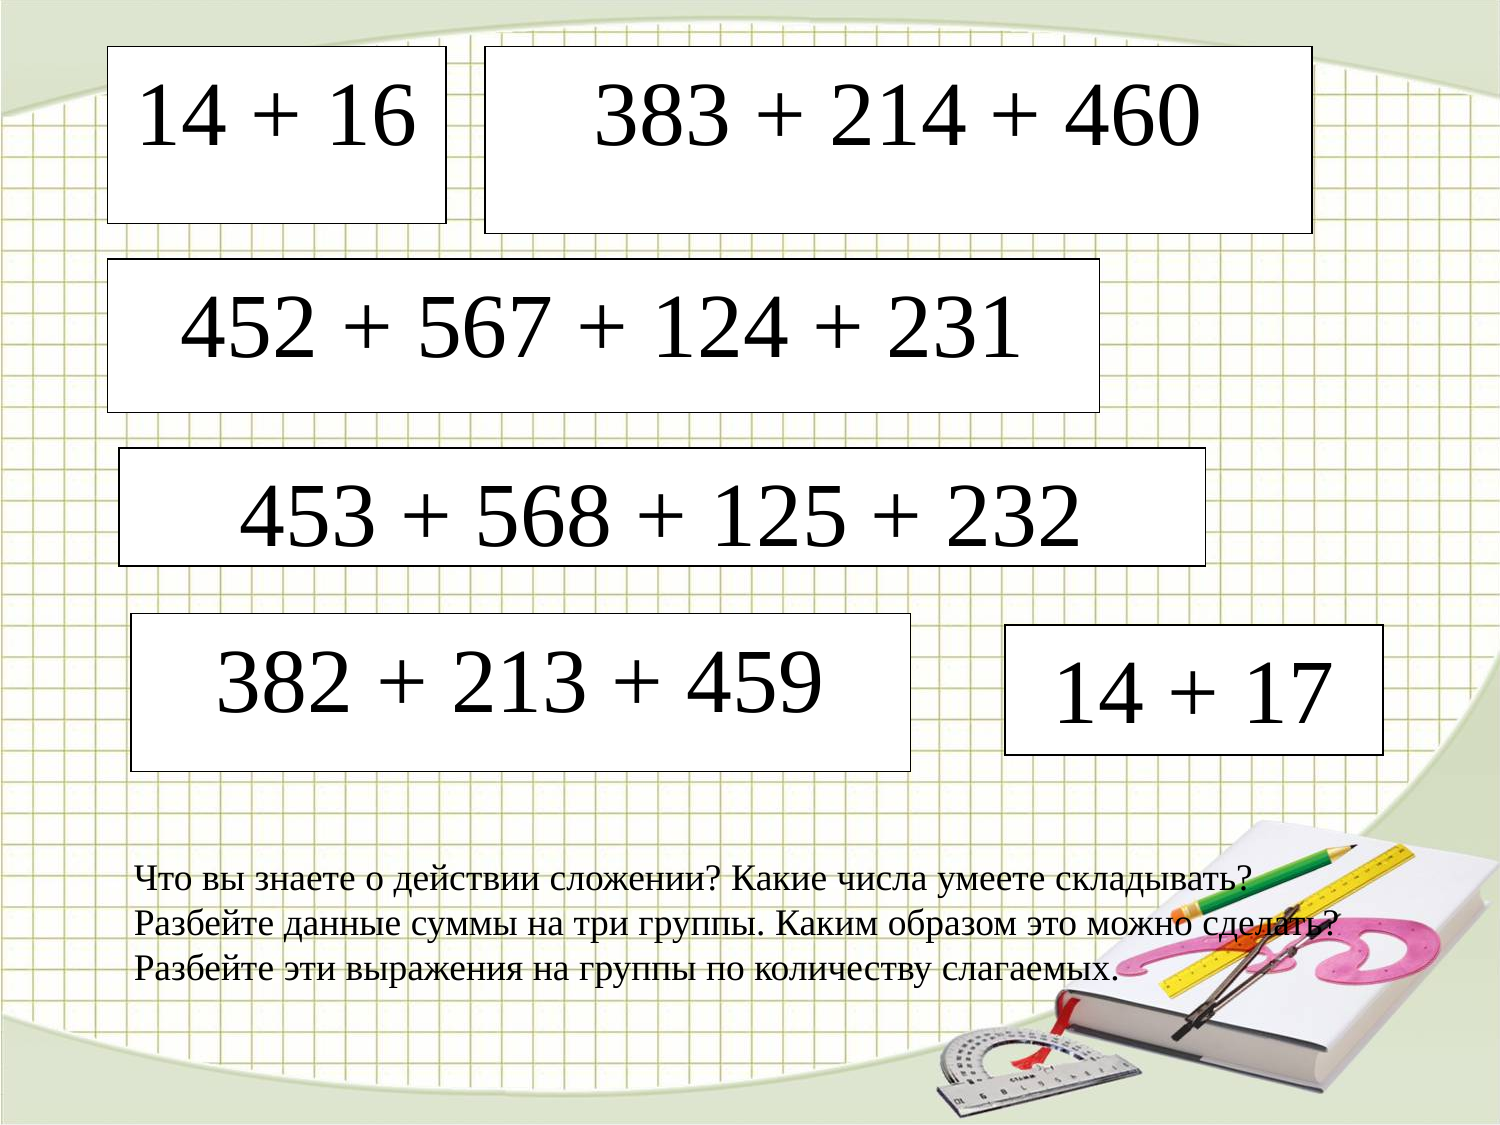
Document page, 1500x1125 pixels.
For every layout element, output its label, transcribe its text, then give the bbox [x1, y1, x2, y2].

text_box Что вы знаете о действии сложении? Какие числа умеете складывать? Разбейте данные суммы на три группы. Каким образом это можно сделать? Разбейте эти выражения на группы по количеству слагаемых. [118, 845, 1371, 996]
text_box 14 + 17 [1004, 624, 1383, 755]
text_box 383 + 214 + 460 [485, 46, 1312, 234]
text_box 453 + 568 + 125 + 232 [118, 447, 1206, 567]
text_box 452 + 567 + 124 + 231 [107, 258, 1100, 413]
text_box 14 + 16 [107, 46, 447, 224]
picture [0, 0, 1500, 1125]
text_box 382 + 213 + 459 [130, 613, 911, 772]
